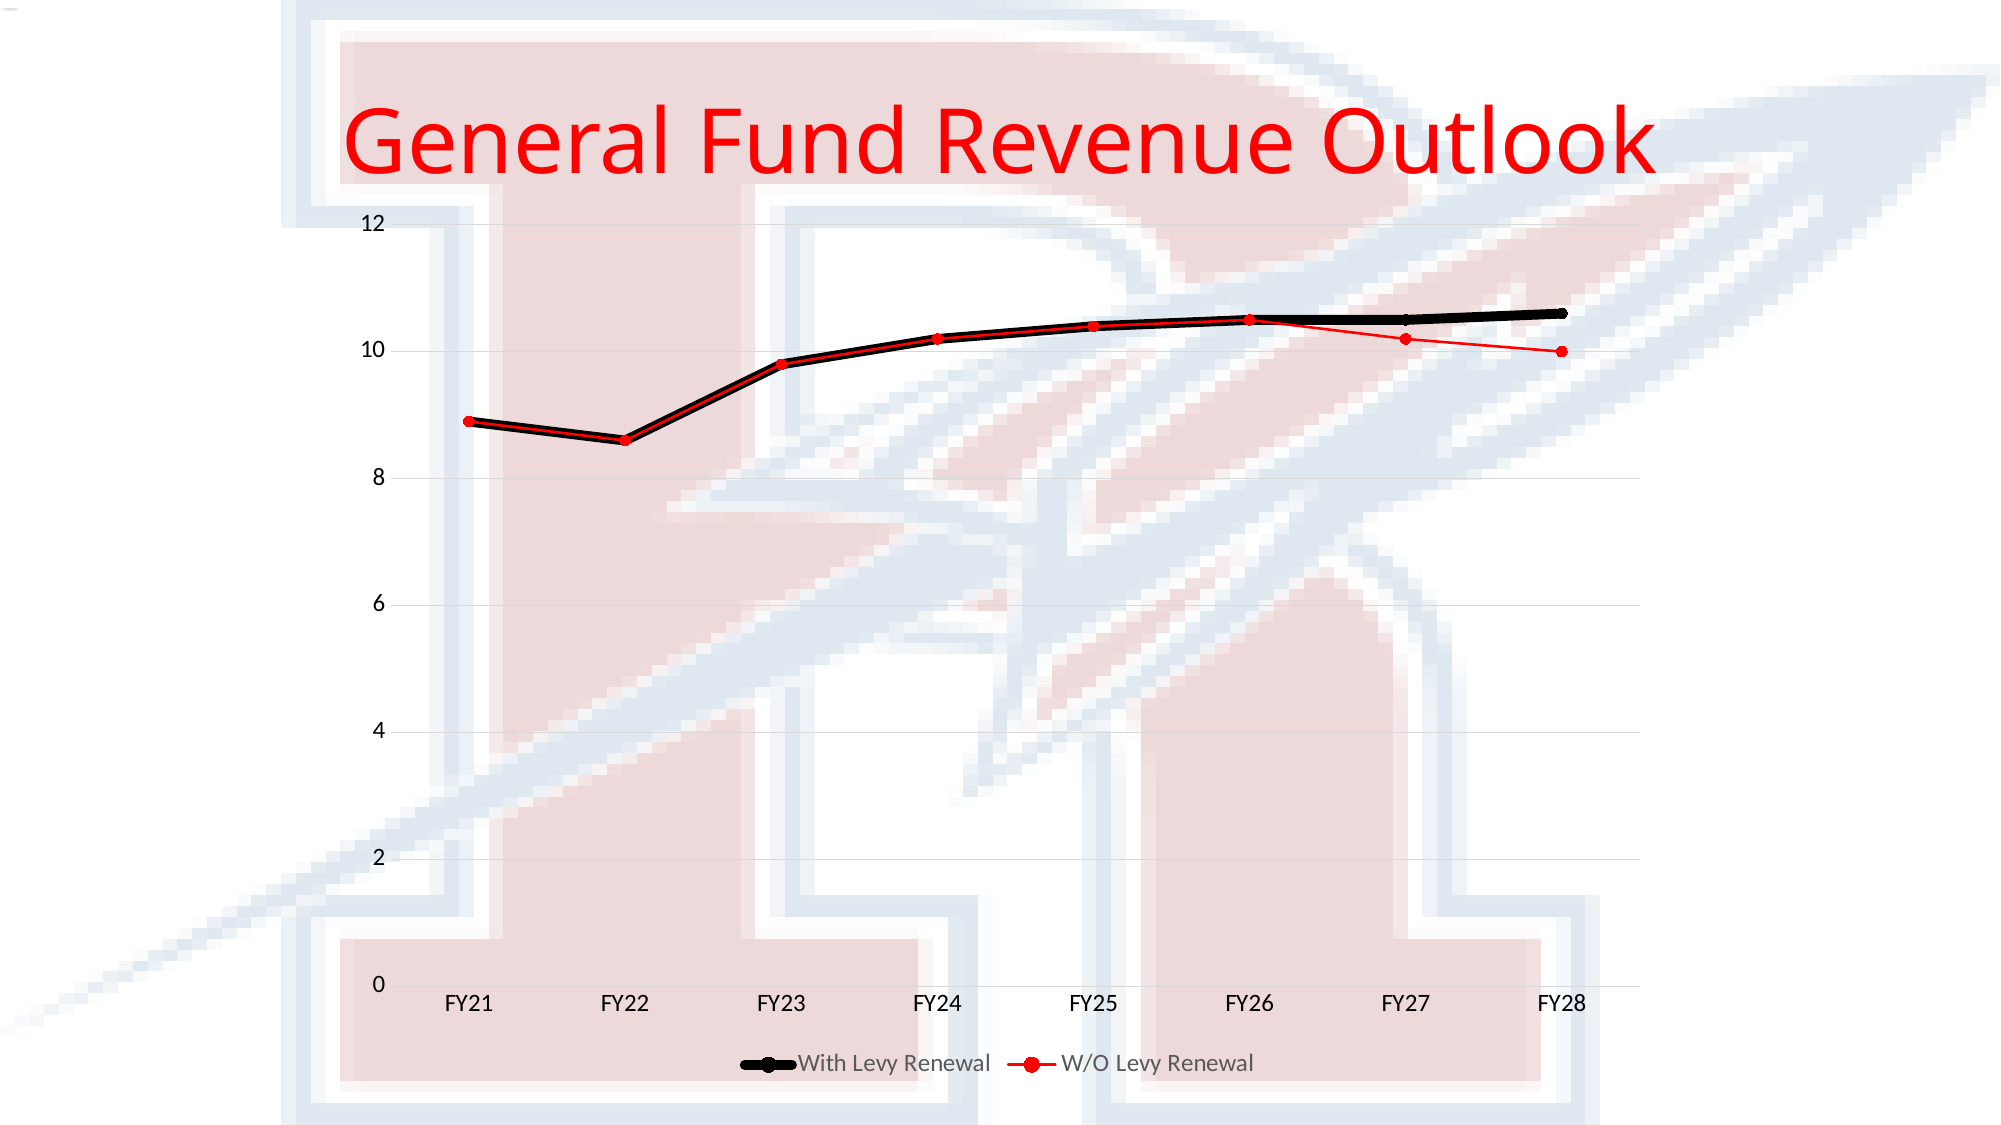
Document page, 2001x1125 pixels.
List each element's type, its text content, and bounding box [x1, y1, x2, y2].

title General Fund Revenue Outlook [249, 41, 1750, 200]
chart [333, 194, 1667, 1084]
